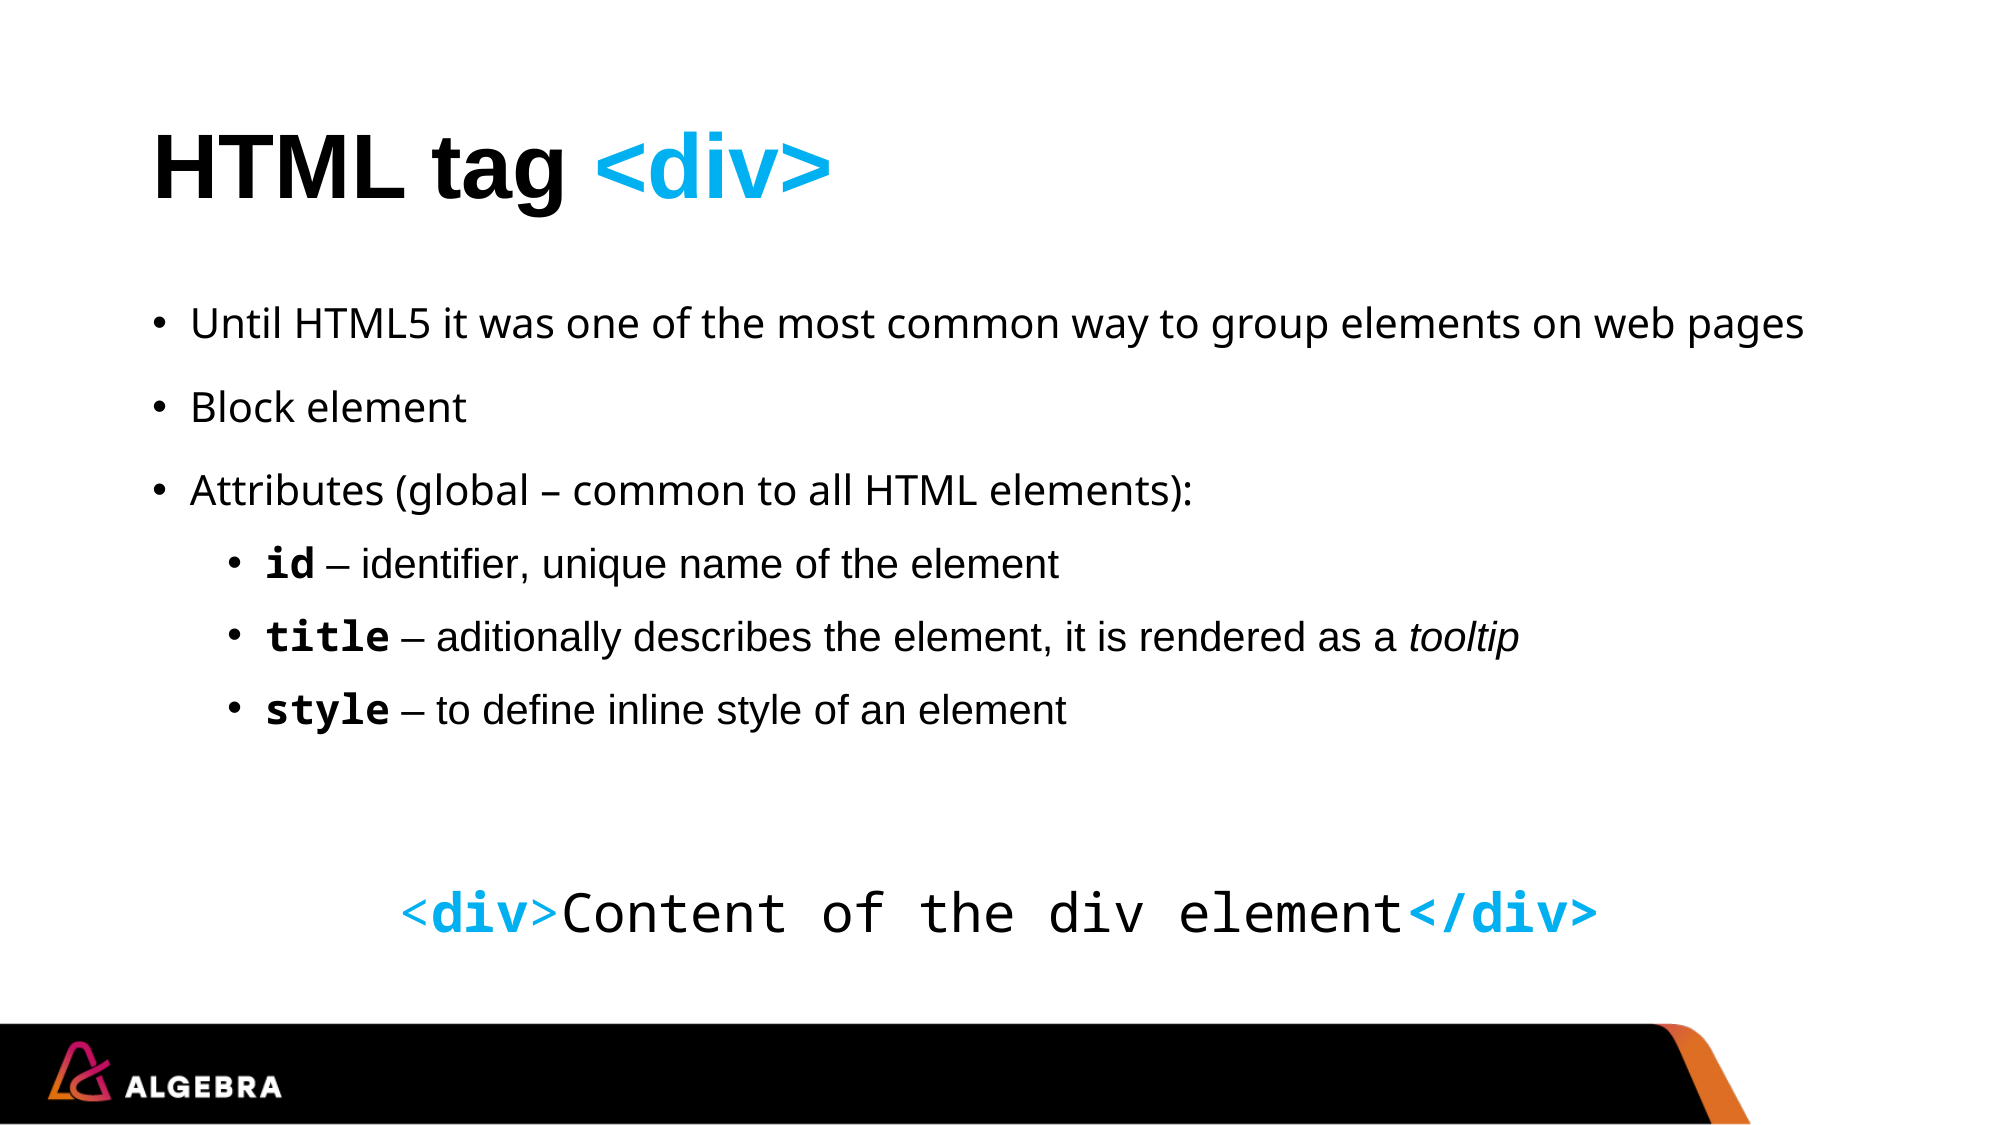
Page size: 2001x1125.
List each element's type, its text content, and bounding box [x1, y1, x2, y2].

picture [0, 1023, 1958, 1125]
list Until HTML5 it was one of the most common way to group elements on web pages Block element Attributes (global – common to all HTML elements): id – identifier, unique name of the element title – aditionally describes the element, it is rendered as a tooltip style – to define inline style of an element <div>Content of the div element</div> [137, 277, 1863, 992]
title HTML tag <div> [137, 59, 1863, 277]
